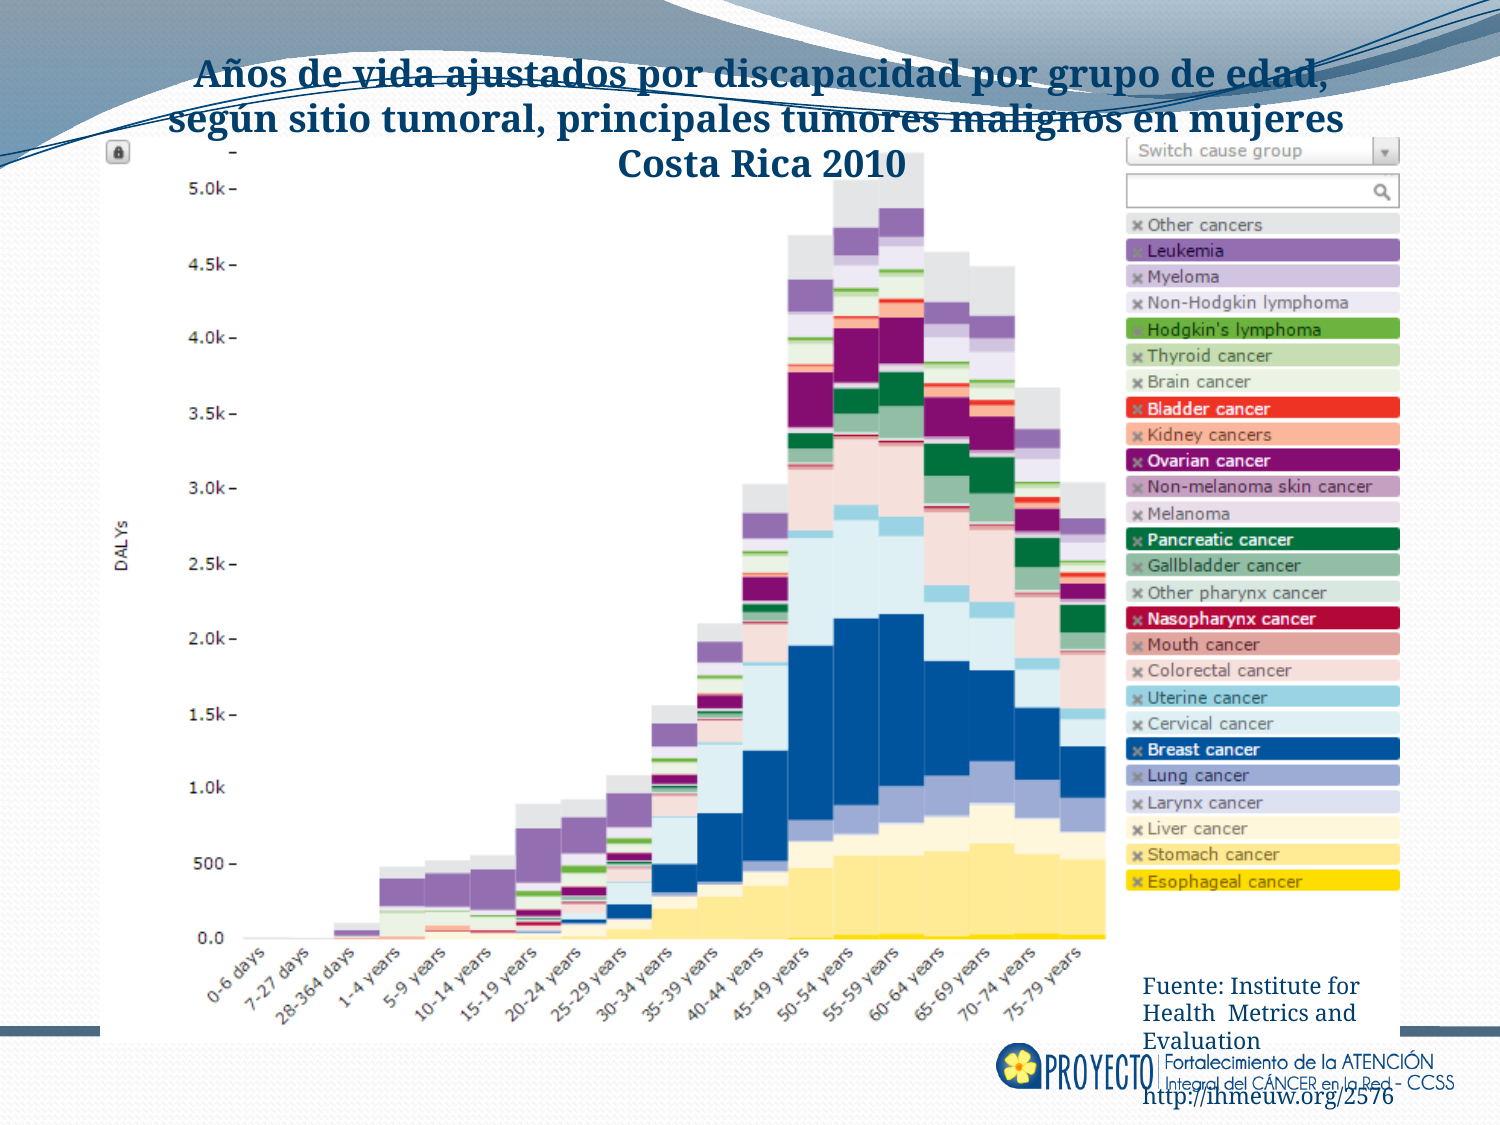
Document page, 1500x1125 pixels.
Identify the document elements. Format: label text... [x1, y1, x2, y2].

picture [996, 1053, 1128, 1092]
picture [100, 136, 1400, 1044]
text_box Años de vida ajustados por discapacidad por grupo de edad, según sitio tumoral, principales tumores malignos en mujeres Costa Rica 2010 [123, 42, 1400, 136]
picture [1412, 1042, 1454, 1092]
text_box Fuente: Institute for Health Metrics and Evaluation http://ihmeuw.org/2576 [1128, 964, 1412, 1117]
